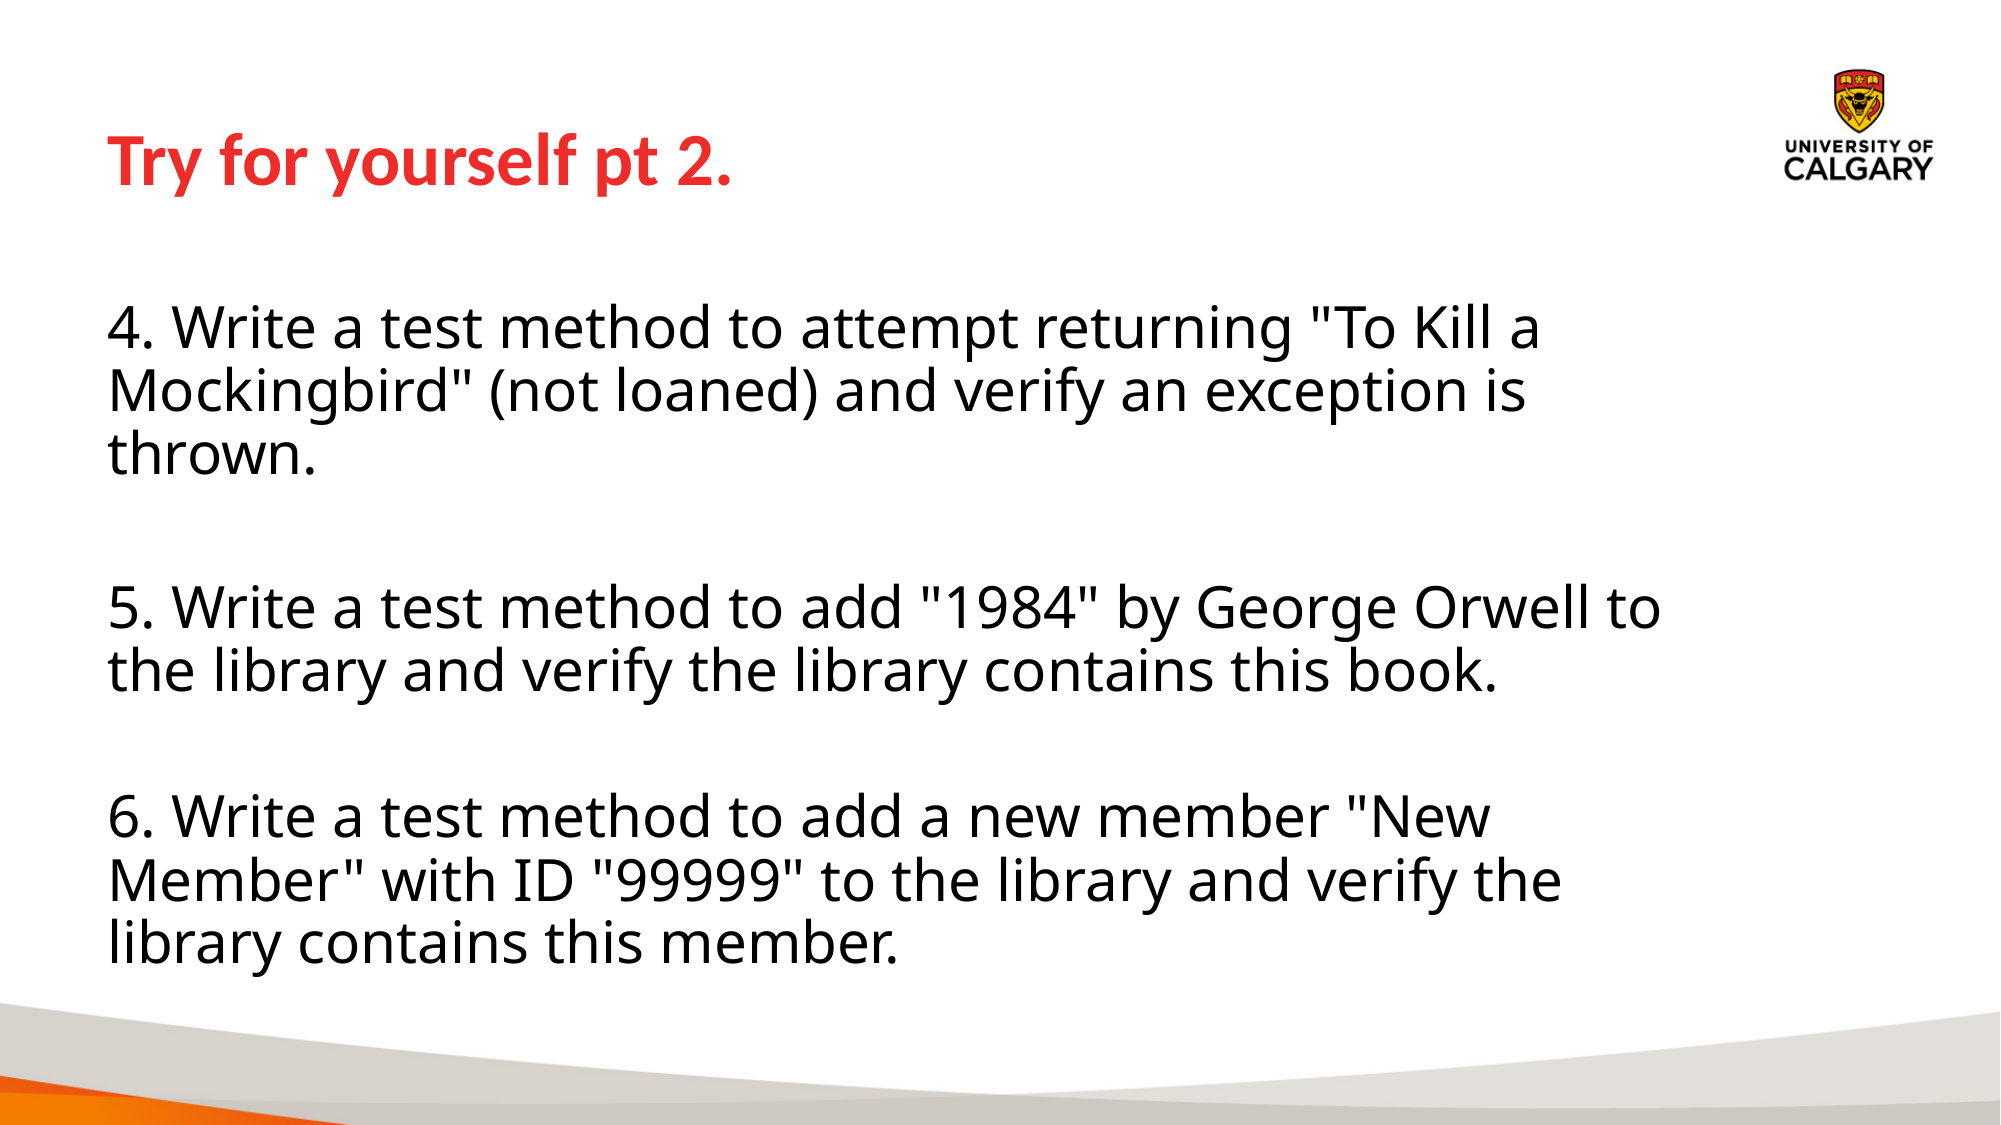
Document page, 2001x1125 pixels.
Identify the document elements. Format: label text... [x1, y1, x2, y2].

list 4. Write a test method to attempt returning "To Kill a Mockingbird" (not loaned) and verify an exception is thrown. 5. Write a test method to add "1984" by George Orwell to the library and verify the library contains this book. 6. Write a test method to add a new member "New Member" with ID "99999" to the library and verify the library contains this member. [92, 290, 1688, 966]
title Try for yourself pt 2. [92, 76, 1688, 246]
picture [0, 0, 2001, 1125]
